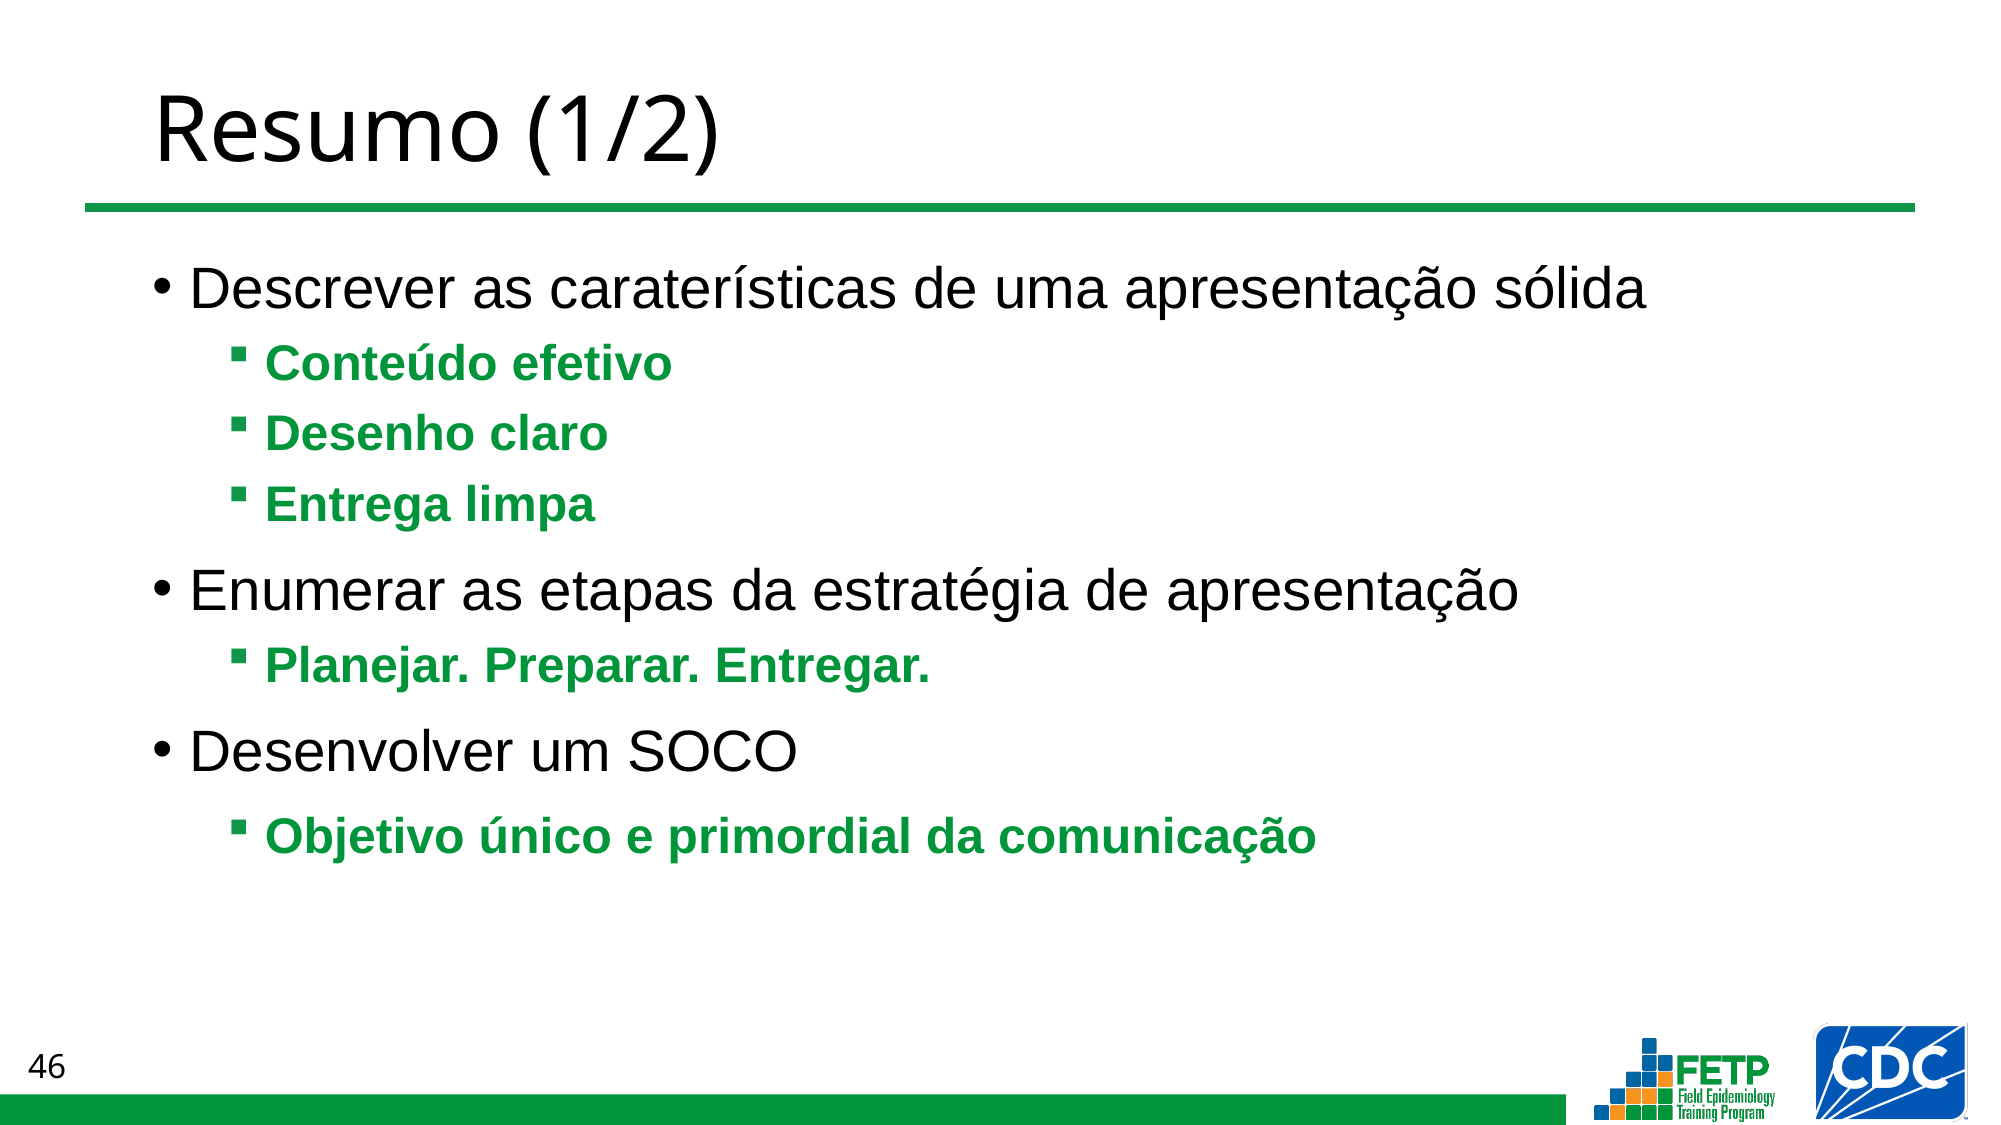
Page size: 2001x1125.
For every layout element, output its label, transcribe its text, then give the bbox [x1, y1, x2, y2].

picture [1813, 1023, 1968, 1122]
title Resumo (1/2) [137, 75, 1863, 207]
list Descrever as caraterísticas de uma apresentação sólida Conteúdo efetivo Desenho claro Entrega limpa Enumerar as etapas da estratégia de apresentação Planejar. Preparar. Entregar. Desenvolver um SOCO Objetivo único e primordial da comunicação [137, 242, 1863, 1004]
picture [1594, 1038, 1775, 1122]
